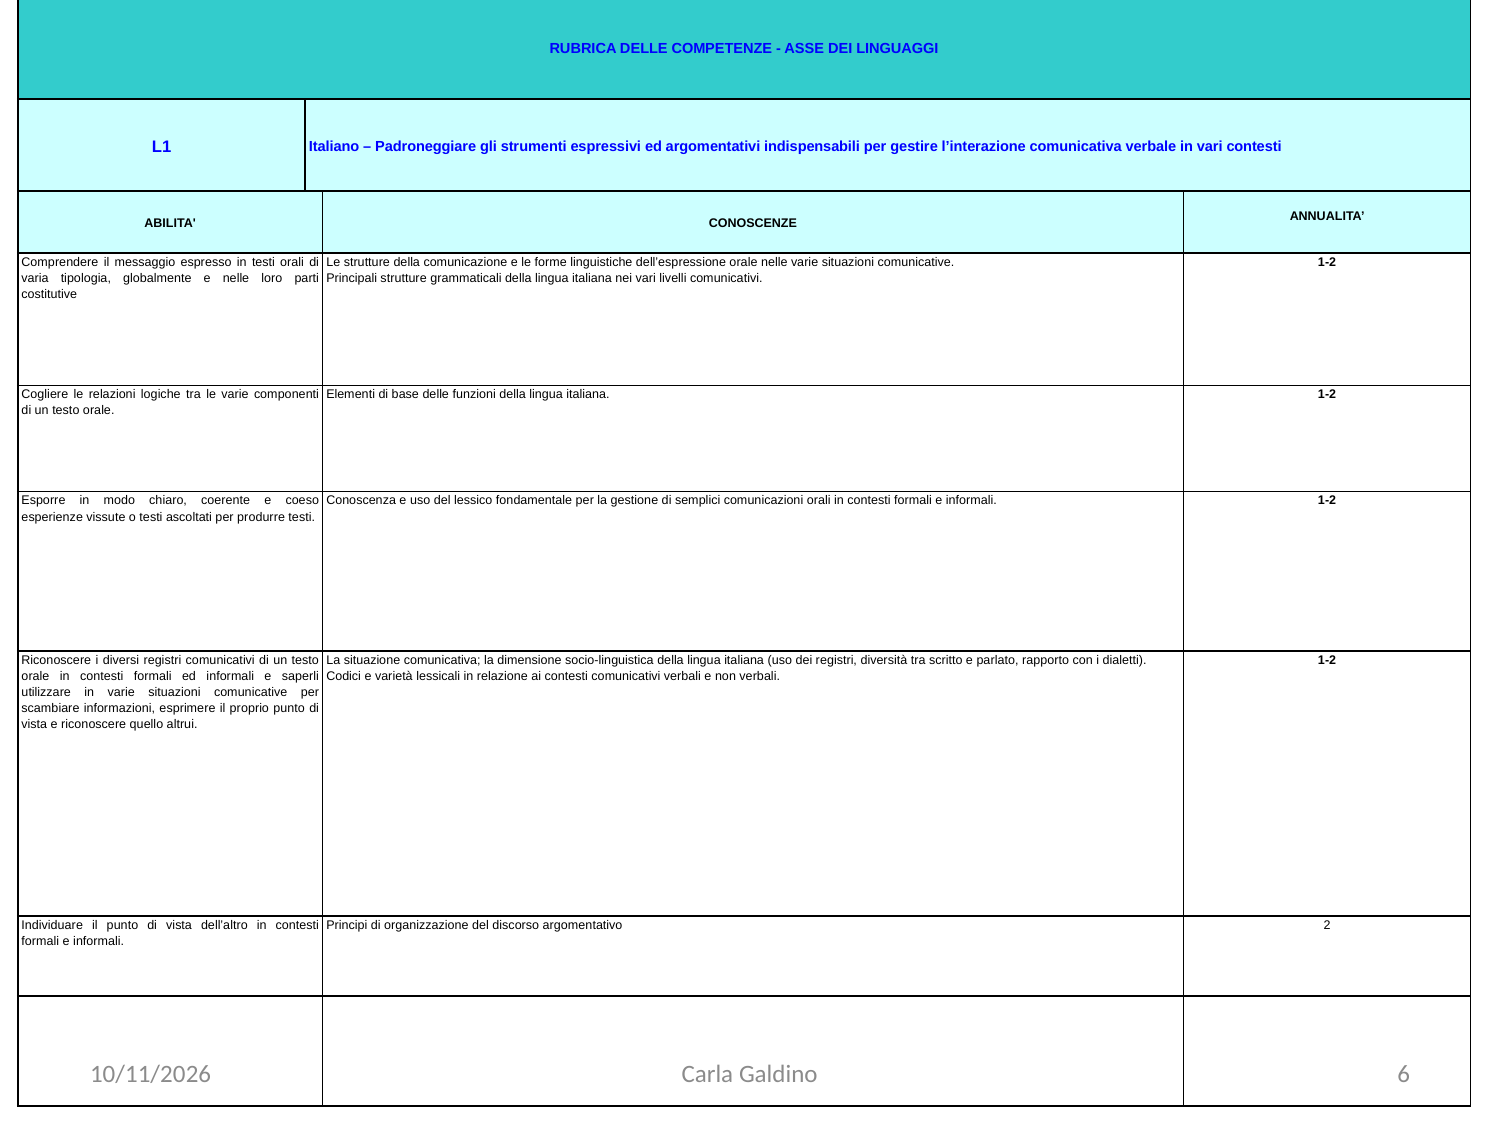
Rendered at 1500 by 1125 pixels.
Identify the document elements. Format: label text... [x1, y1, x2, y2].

table_cell 1-2 [1184, 492, 1470, 650]
table_cell La situazione comunicativa; la dimensione socio-linguistica della lingua italiana (uso dei registri, diversità tra scritto e parlato, rapporto con i dialetti). Codici e varietà lessicali in relazione ai contesti comunicativi verbali e non verbali. [323, 652, 1183, 915]
table_cell ANNUALITA’ [1184, 192, 1470, 252]
table_cell [19, 997, 322, 1105]
table_cell Italiano – Padroneggiare gli strumenti espressivi ed argomentativi indispensabili per gestire l’interazione comunicativa verbale in vari contesti [306, 100, 1470, 190]
table_cell Esporre in modo chiaro, coerente e coeso esperienze vissute o testi ascoltati per produrre testi. [19, 492, 322, 650]
table_cell [1184, 997, 1470, 1105]
table_cell CONOSCENZE [323, 192, 1183, 252]
table_cell 1-2 [1184, 386, 1470, 491]
table_cell 1-2 [1184, 254, 1470, 385]
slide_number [75, 1042, 425, 1103]
table_cell Comprendere il messaggio espresso in testi orali di varia tipologia, globalmente e nelle loro parti costitutive [19, 254, 322, 385]
table_cell ABILITA' [19, 192, 322, 252]
table_cell Riconoscere i diversi registri comunicativi di un testo orale in contesti formali ed informali e saperli utilizzare in varie situazioni comunicative per scambiare informazioni, esprimere il proprio punto di vista e riconoscere quello altrui. [19, 652, 322, 915]
table_cell 2 [1184, 917, 1470, 995]
table_cell Principi di organizzazione del discorso argomentativo [323, 917, 1183, 995]
table_cell 1-2 [1184, 652, 1470, 915]
table_cell Cogliere le relazioni logiche tra le varie componenti di un testo orale. [19, 386, 322, 491]
footer Carla Galdino [512, 1042, 988, 1103]
table_cell L1 [19, 100, 304, 190]
table_cell Le strutture della comunicazione e le forme linguistiche dell’espressione orale nelle varie situazioni comunicative. Principali strutture grammaticali della lingua italiana nei vari livelli comunicativi. [323, 254, 1183, 385]
table_cell [323, 997, 1183, 1105]
table_cell Elementi di base delle funzioni della lingua italiana. [323, 386, 1183, 491]
table_cell Conoscenza e uso del lessico fondamentale per la gestione di semplici comunicazioni orali in contesti formali e informali. [323, 492, 1183, 650]
table_cell Individuare il punto di vista dell’altro in contesti formali e informali. [19, 917, 322, 995]
table_header RUBRICA DELLE COMPETENZE - ASSE DEI LINGUAGGI [19, 0, 1470, 98]
slide_number 6 [1074, 1042, 1425, 1103]
